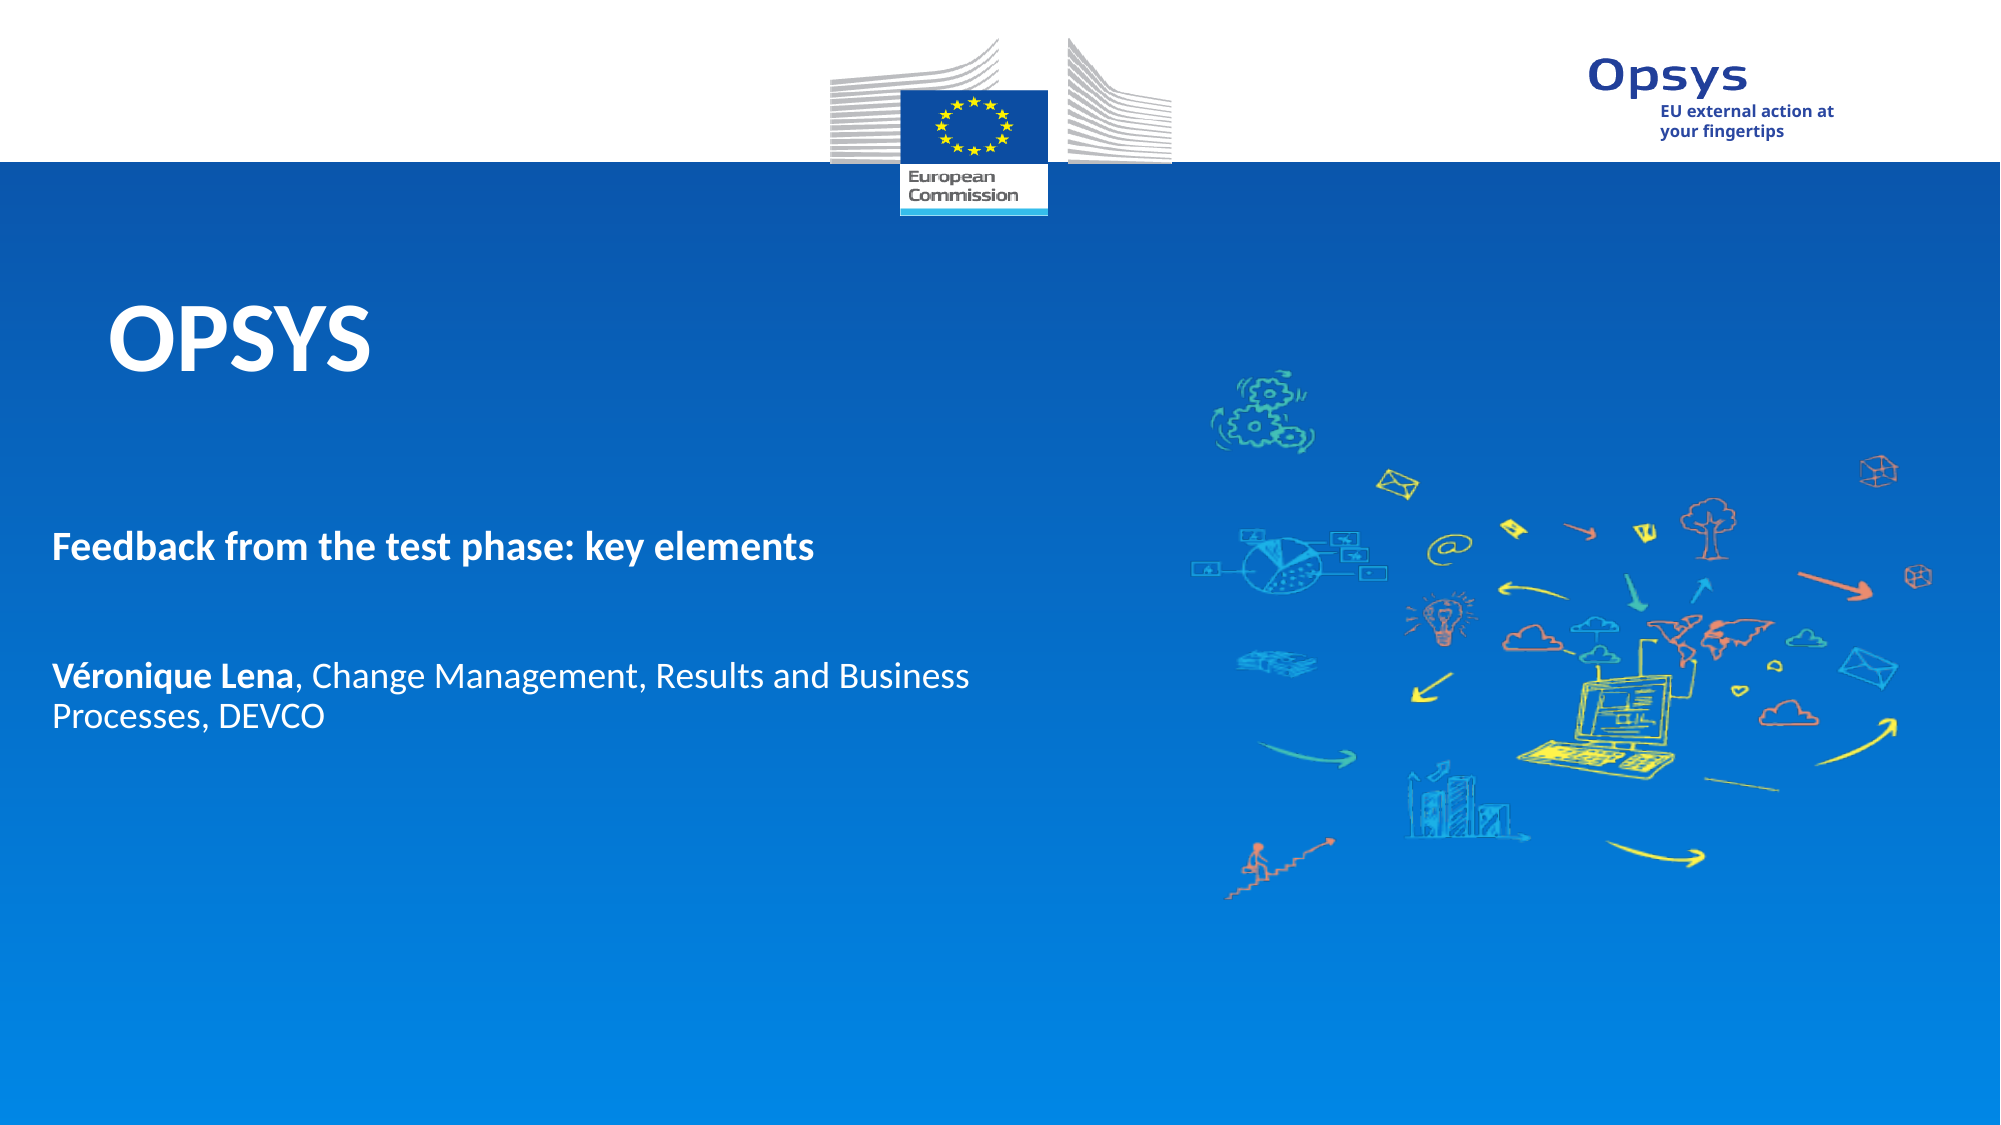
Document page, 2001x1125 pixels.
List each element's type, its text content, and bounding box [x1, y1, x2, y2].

picture [1150, 355, 1993, 917]
picture [1524, 0, 2000, 102]
text_box OPSYS [93, 264, 1206, 399]
subtitle Feedback from the test phase: key elements Véronique Lena, Change Management, Results and Business Processes, DEVCO [37, 516, 1116, 837]
picture [818, 0, 1182, 256]
